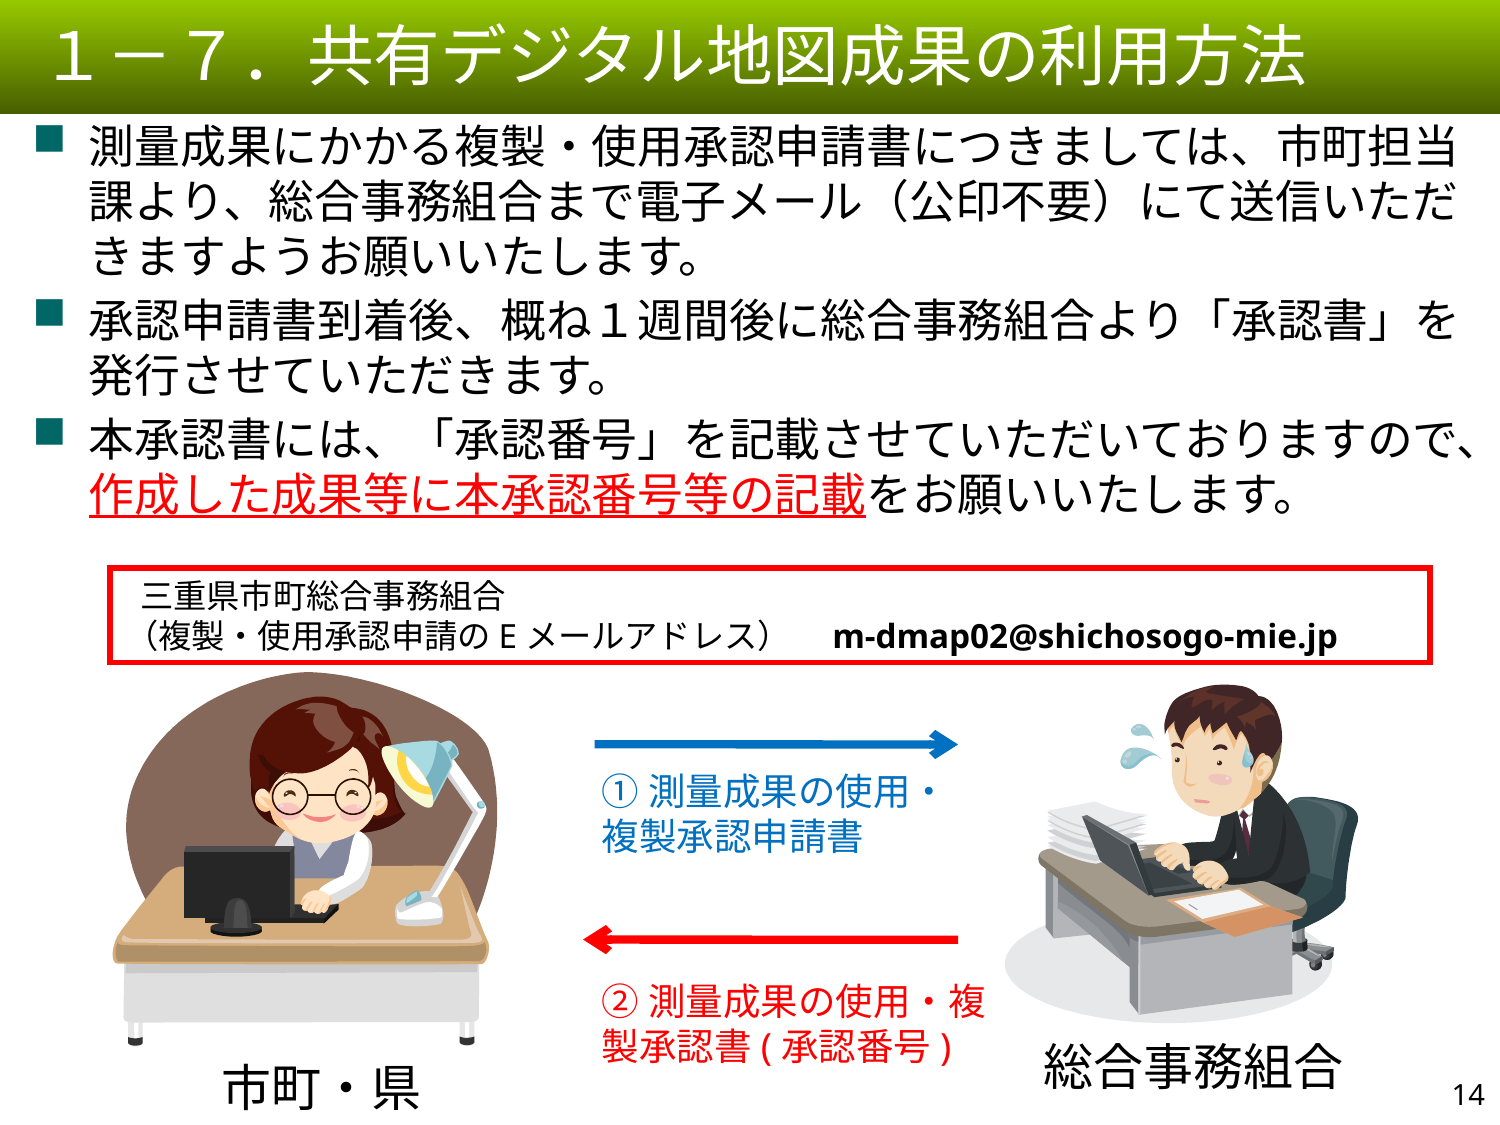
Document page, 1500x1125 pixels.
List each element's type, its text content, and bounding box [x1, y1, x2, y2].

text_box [111, 671, 1381, 1125]
text_box 測量成果にかかる複製・使用承認申請書につきましては、市町担当課より、総合事務組合まで電子メール（公印不要）にて送信いただきますようお願いいたします。 承認申請書到着後、概ね１週間後に総合事務組合より「承認書」を発行させていただきます。 本承認書には、「承認番号」を記載させていただいておりますので、作成した成果等に本承認番号等の記載をお願いいたします。 [17, 110, 1479, 529]
text_box 13 [1385, 1069, 1500, 1125]
text_box 三重県市町総合事務組合 （複製・使用承認申請のEメールアドレス） m-dmap02@shichosogo-mie.jp [110, 567, 1431, 663]
title １－７．共有デジタル地図成果の利用方法 [25, 12, 1471, 96]
